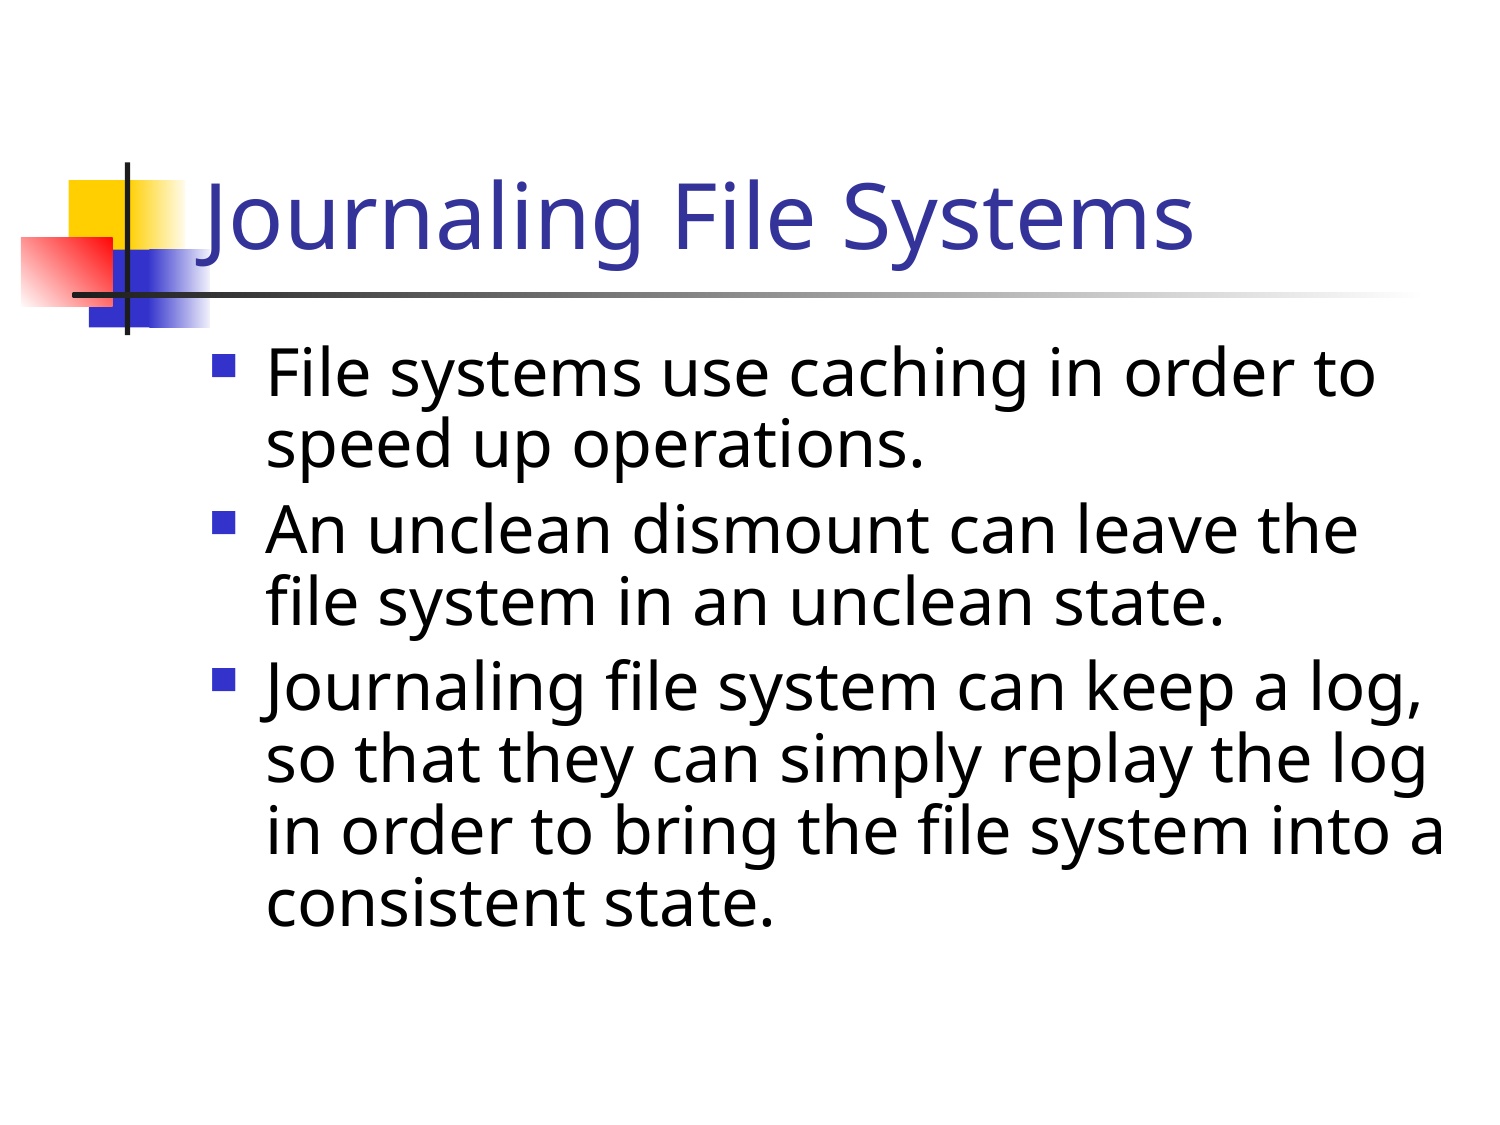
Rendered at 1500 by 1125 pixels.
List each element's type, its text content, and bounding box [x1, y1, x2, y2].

list File systems use caching in order to speed up operations. An unclean dismount can leave the file system in an unclean state. Journaling file system can keep a log, so that they can simply replay the log in order to bring the file system into a consistent state. [193, 330, 1470, 1007]
title Journaling File Systems [188, 34, 1468, 276]
